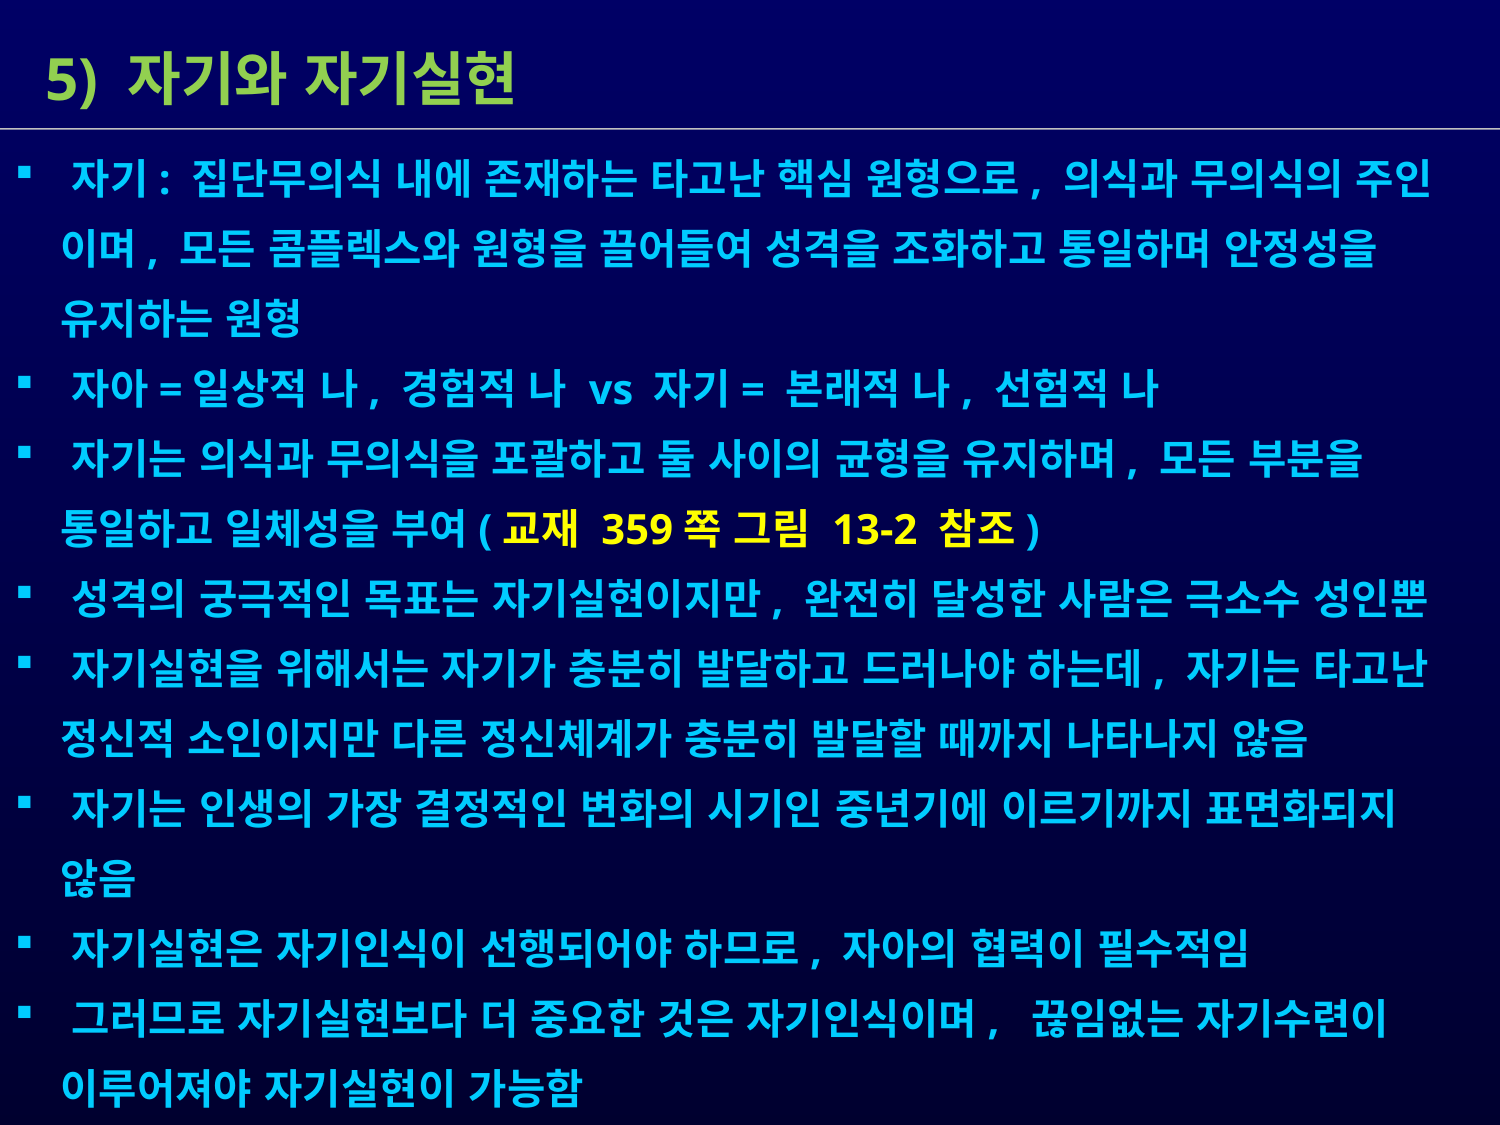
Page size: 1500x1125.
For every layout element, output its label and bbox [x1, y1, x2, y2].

text_box [0, 34, 1500, 1120]
